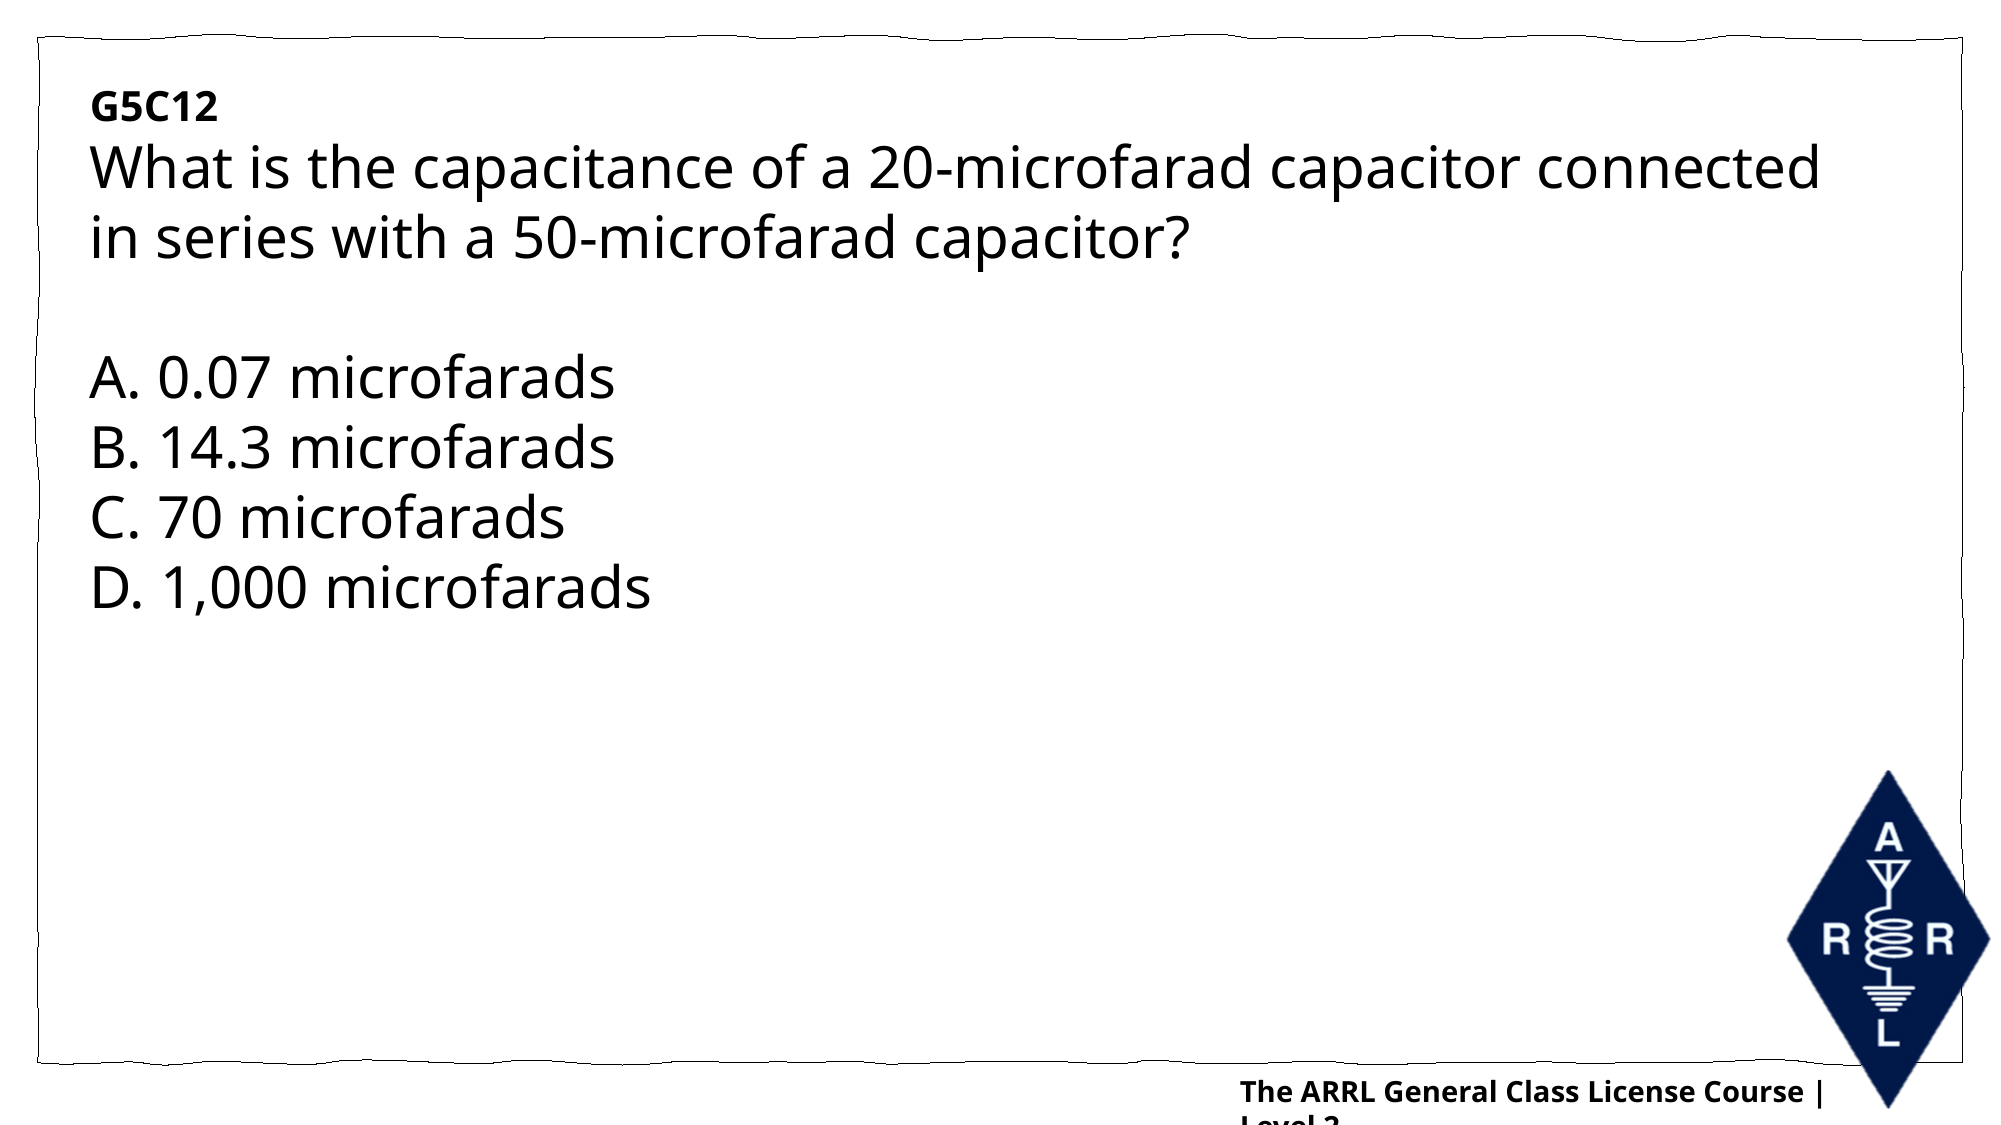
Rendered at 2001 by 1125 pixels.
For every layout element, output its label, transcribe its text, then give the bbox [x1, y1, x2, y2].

text_box G5C12 What is the capacitance of a 20-microfarad capacitor connected in series with a 50-microfarad capacitor? A. 0.07 microfarads B. 14.3 microfarads C. 70 microfarads D. 1,000 microfarads [75, 72, 1850, 628]
picture [1773, 752, 1999, 1125]
